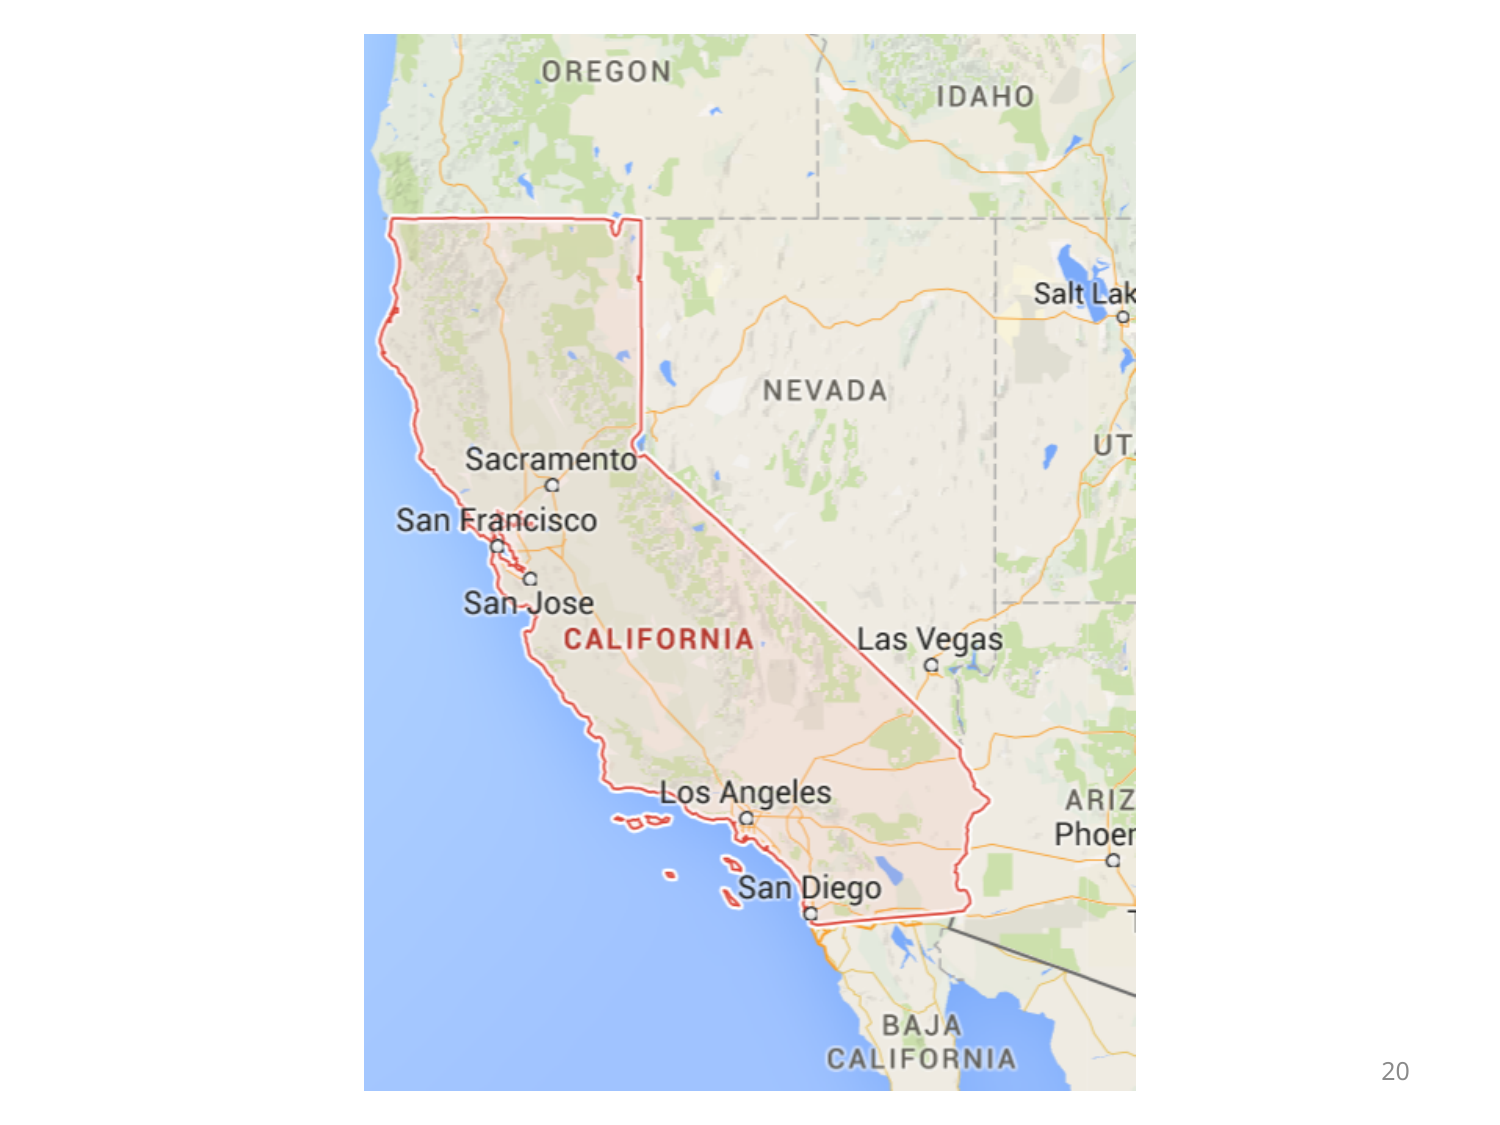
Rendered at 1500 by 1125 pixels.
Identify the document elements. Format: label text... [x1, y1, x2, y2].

slide_number 20 [1074, 1042, 1425, 1103]
picture [364, 34, 1136, 1091]
